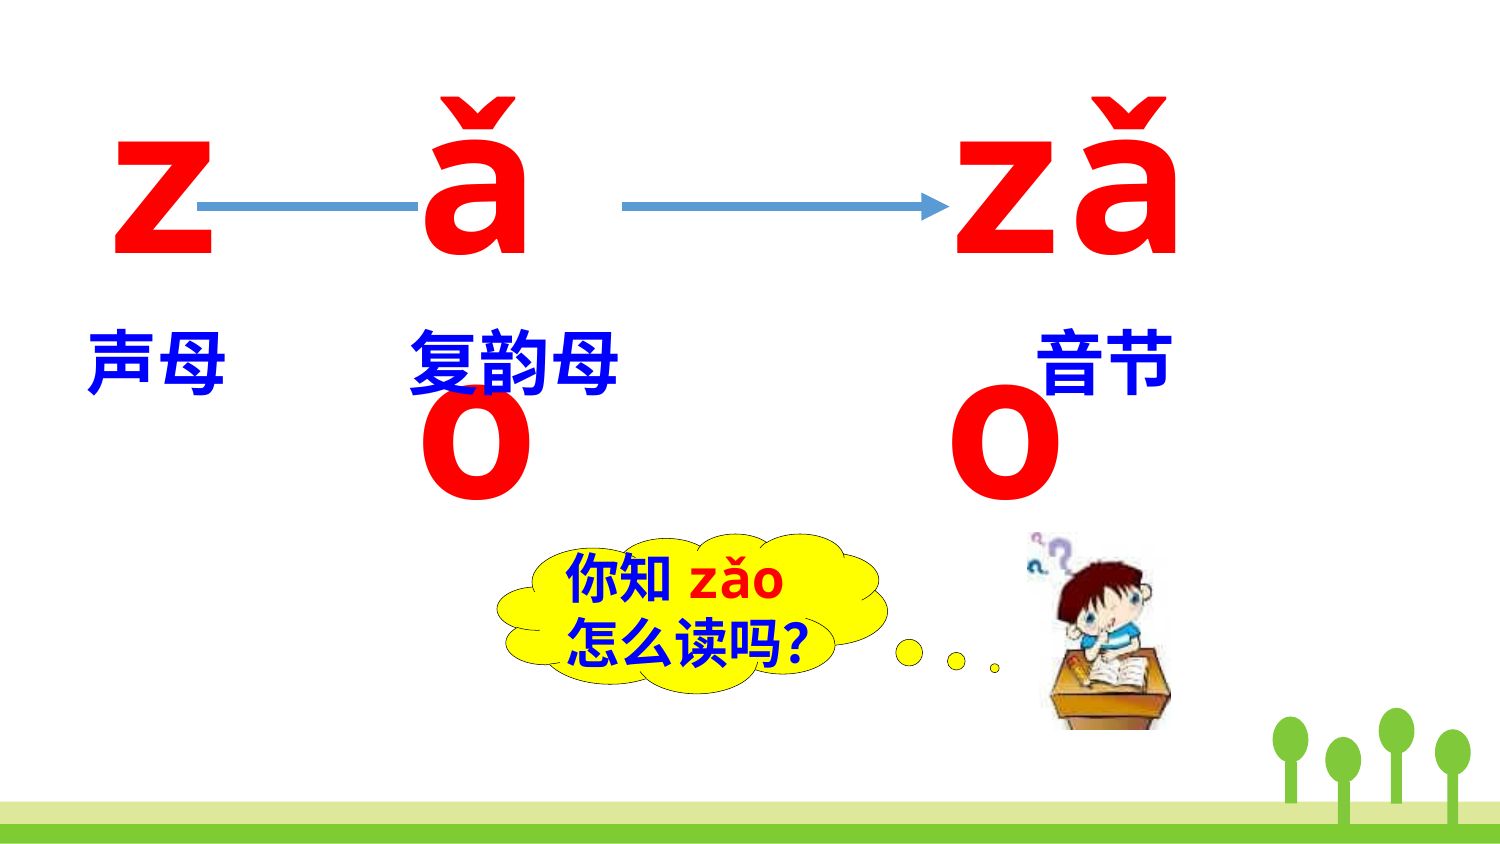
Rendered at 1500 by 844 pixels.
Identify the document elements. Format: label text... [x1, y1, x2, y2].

text_box 音节 [1023, 313, 1205, 410]
text_box zǎo [933, 44, 1301, 546]
text_box z [90, 44, 221, 301]
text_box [497, 532, 1171, 730]
text_box 复韵母 [397, 313, 641, 410]
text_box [0, 707, 1500, 844]
text_box ǎo [404, 44, 655, 546]
text_box 声母 [75, 313, 250, 410]
